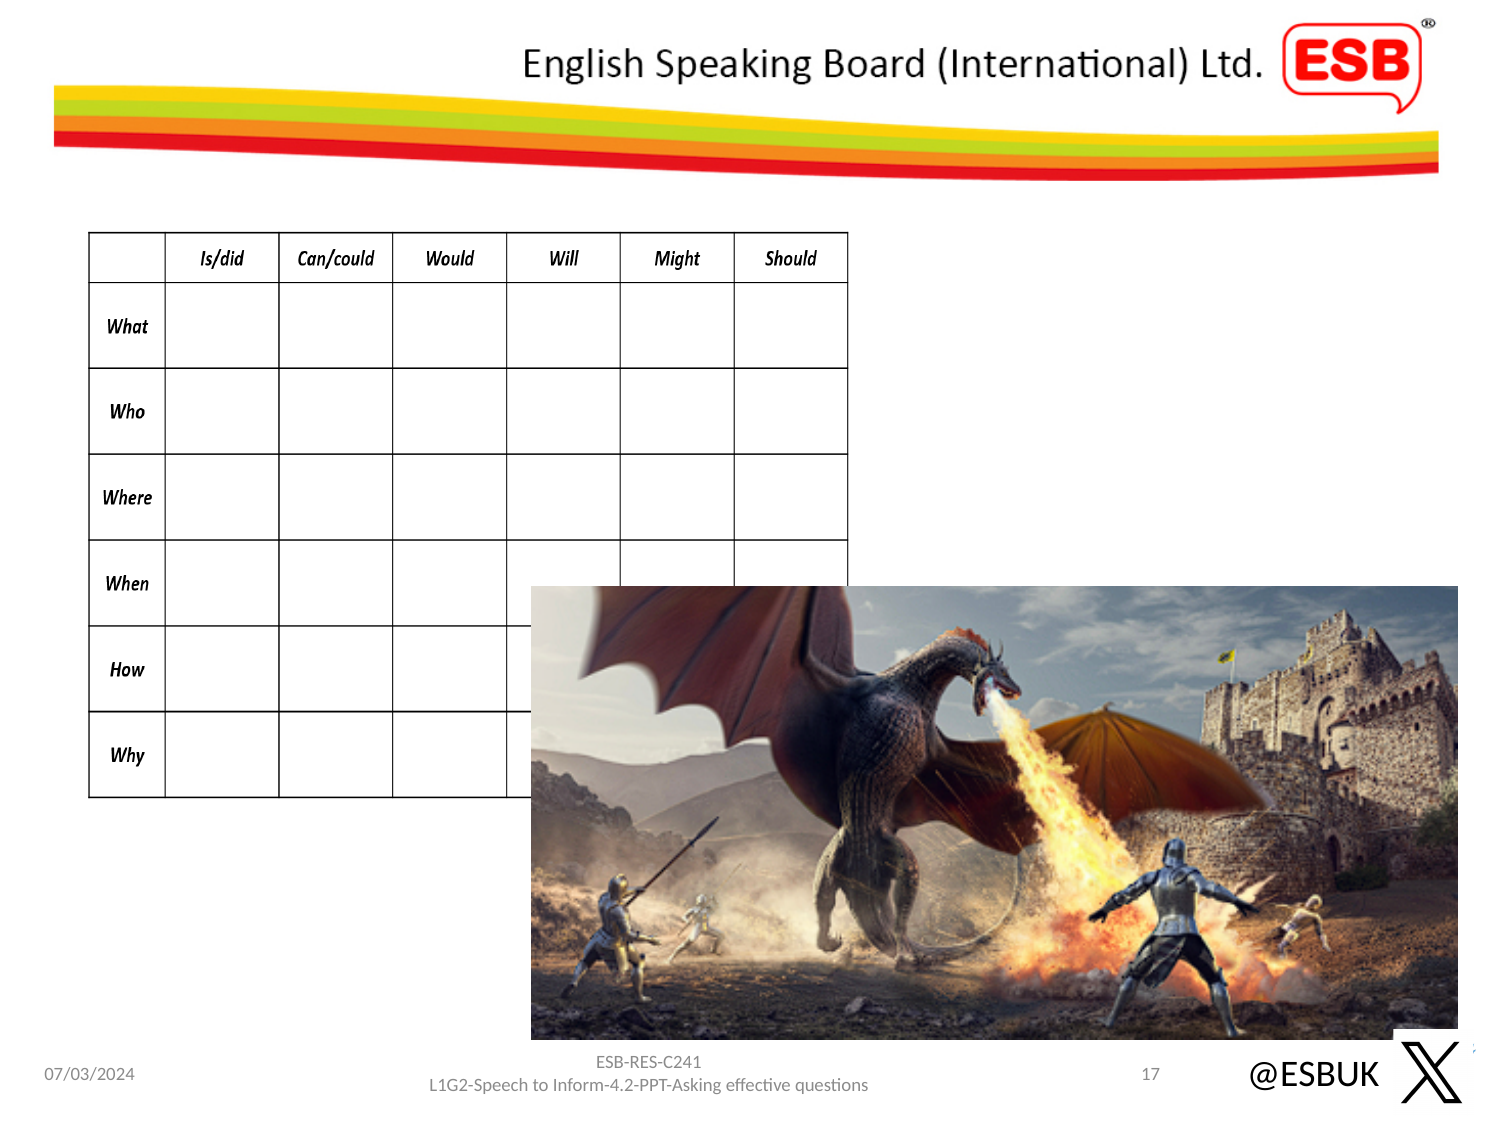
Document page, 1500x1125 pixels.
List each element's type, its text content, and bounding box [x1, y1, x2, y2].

picture [88, 231, 1476, 1116]
footer ESB-RES-C241 L1G2-Speech to Inform-4.2-PPT-Asking effective questions [395, 1042, 902, 1103]
picture [0, 0, 1500, 189]
slide_number 17 [930, 1042, 1176, 1103]
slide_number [29, 1042, 367, 1103]
